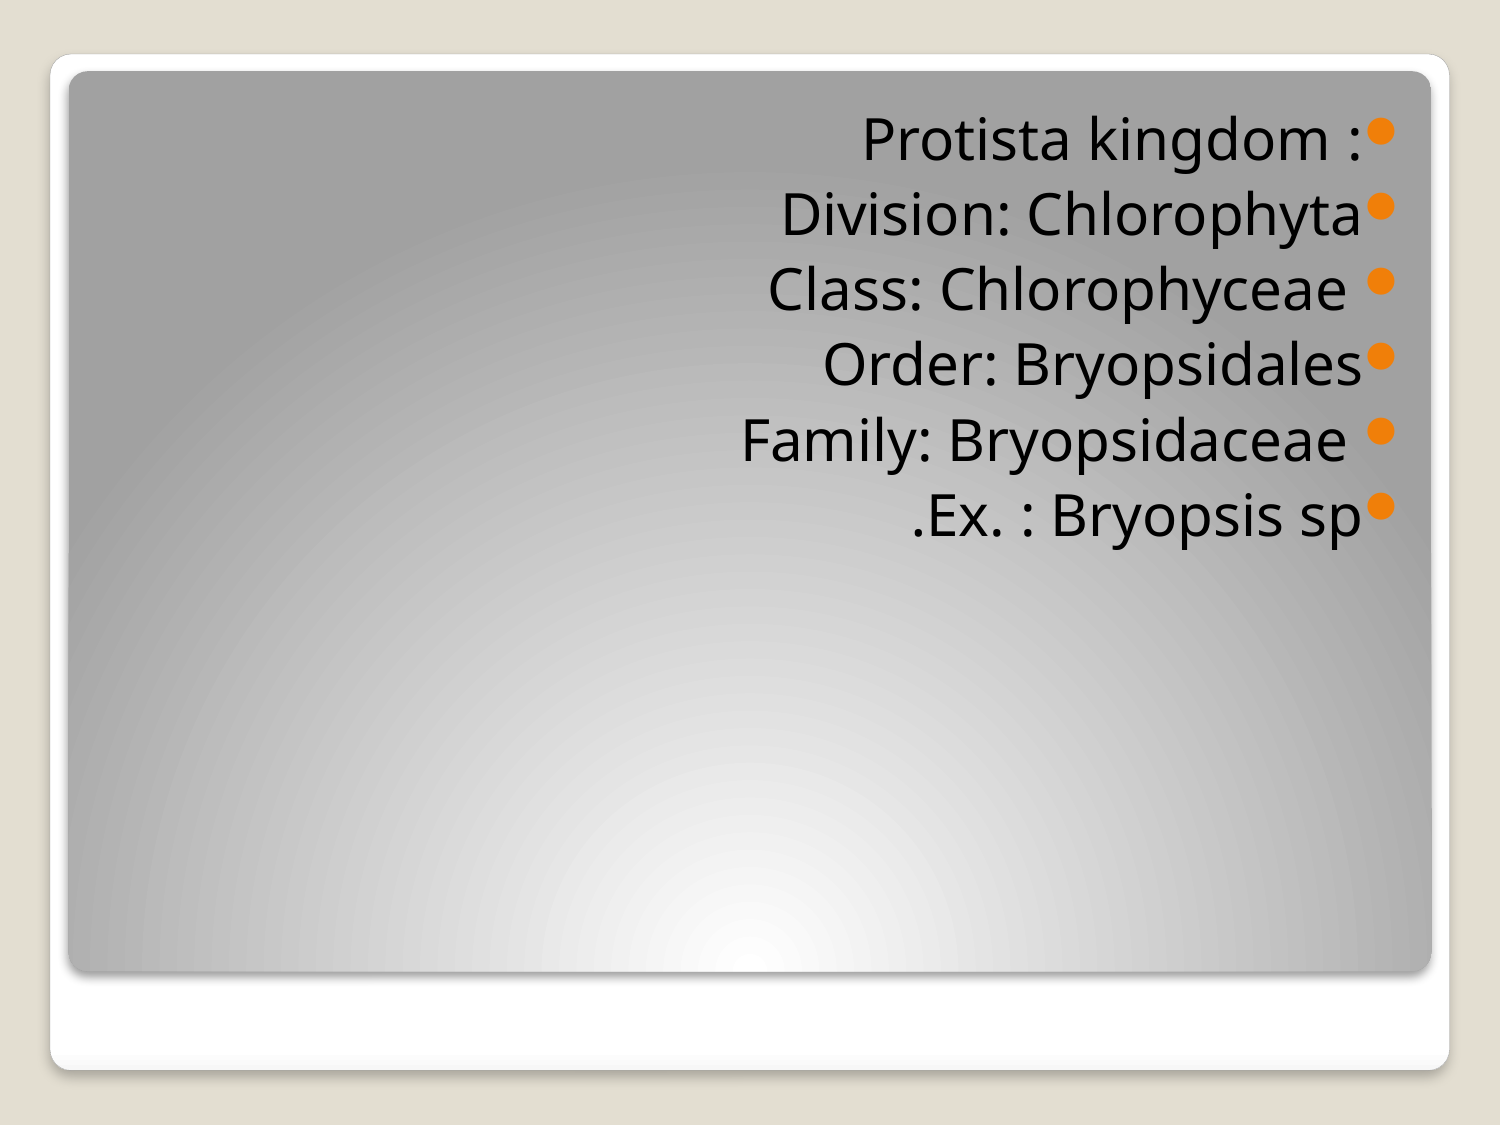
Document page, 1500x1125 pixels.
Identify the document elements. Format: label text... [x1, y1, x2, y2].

list : Protista kingdom Division: Chlorophyta Class: Chlorophyceae Order: Bryopsidales Family: Bryopsidaceae Ex. : Bryopsis sp. [82, 86, 1425, 774]
